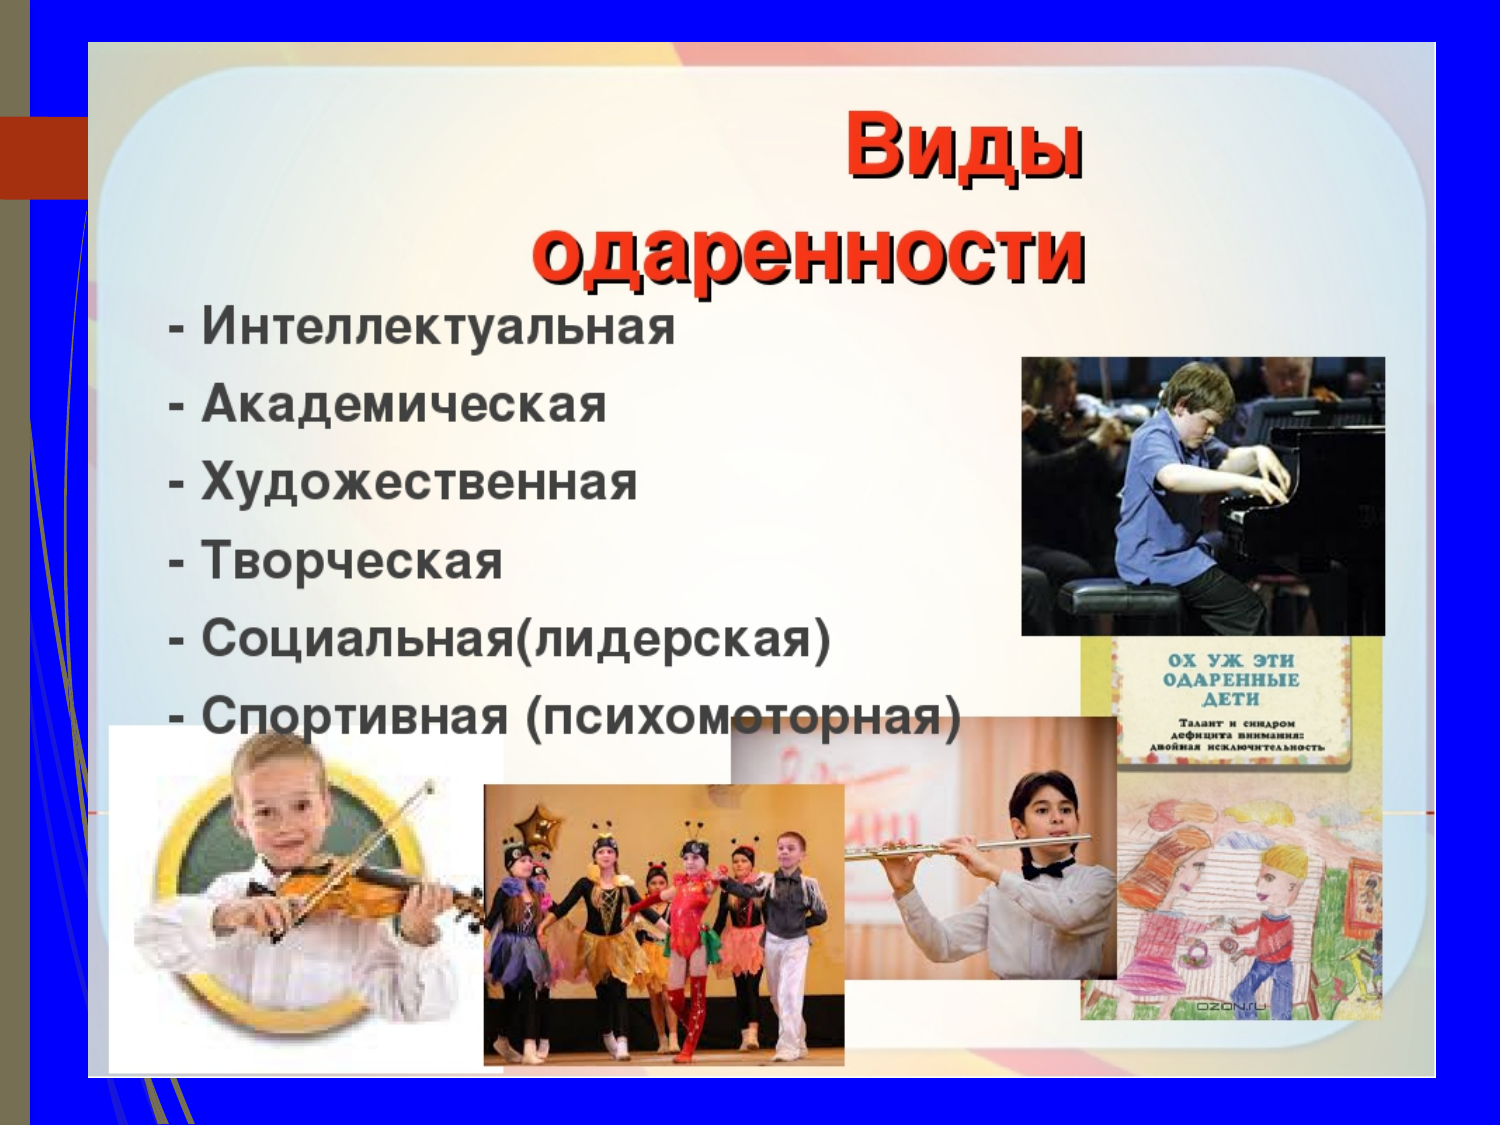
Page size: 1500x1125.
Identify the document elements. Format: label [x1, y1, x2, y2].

picture [88, 42, 1436, 1078]
